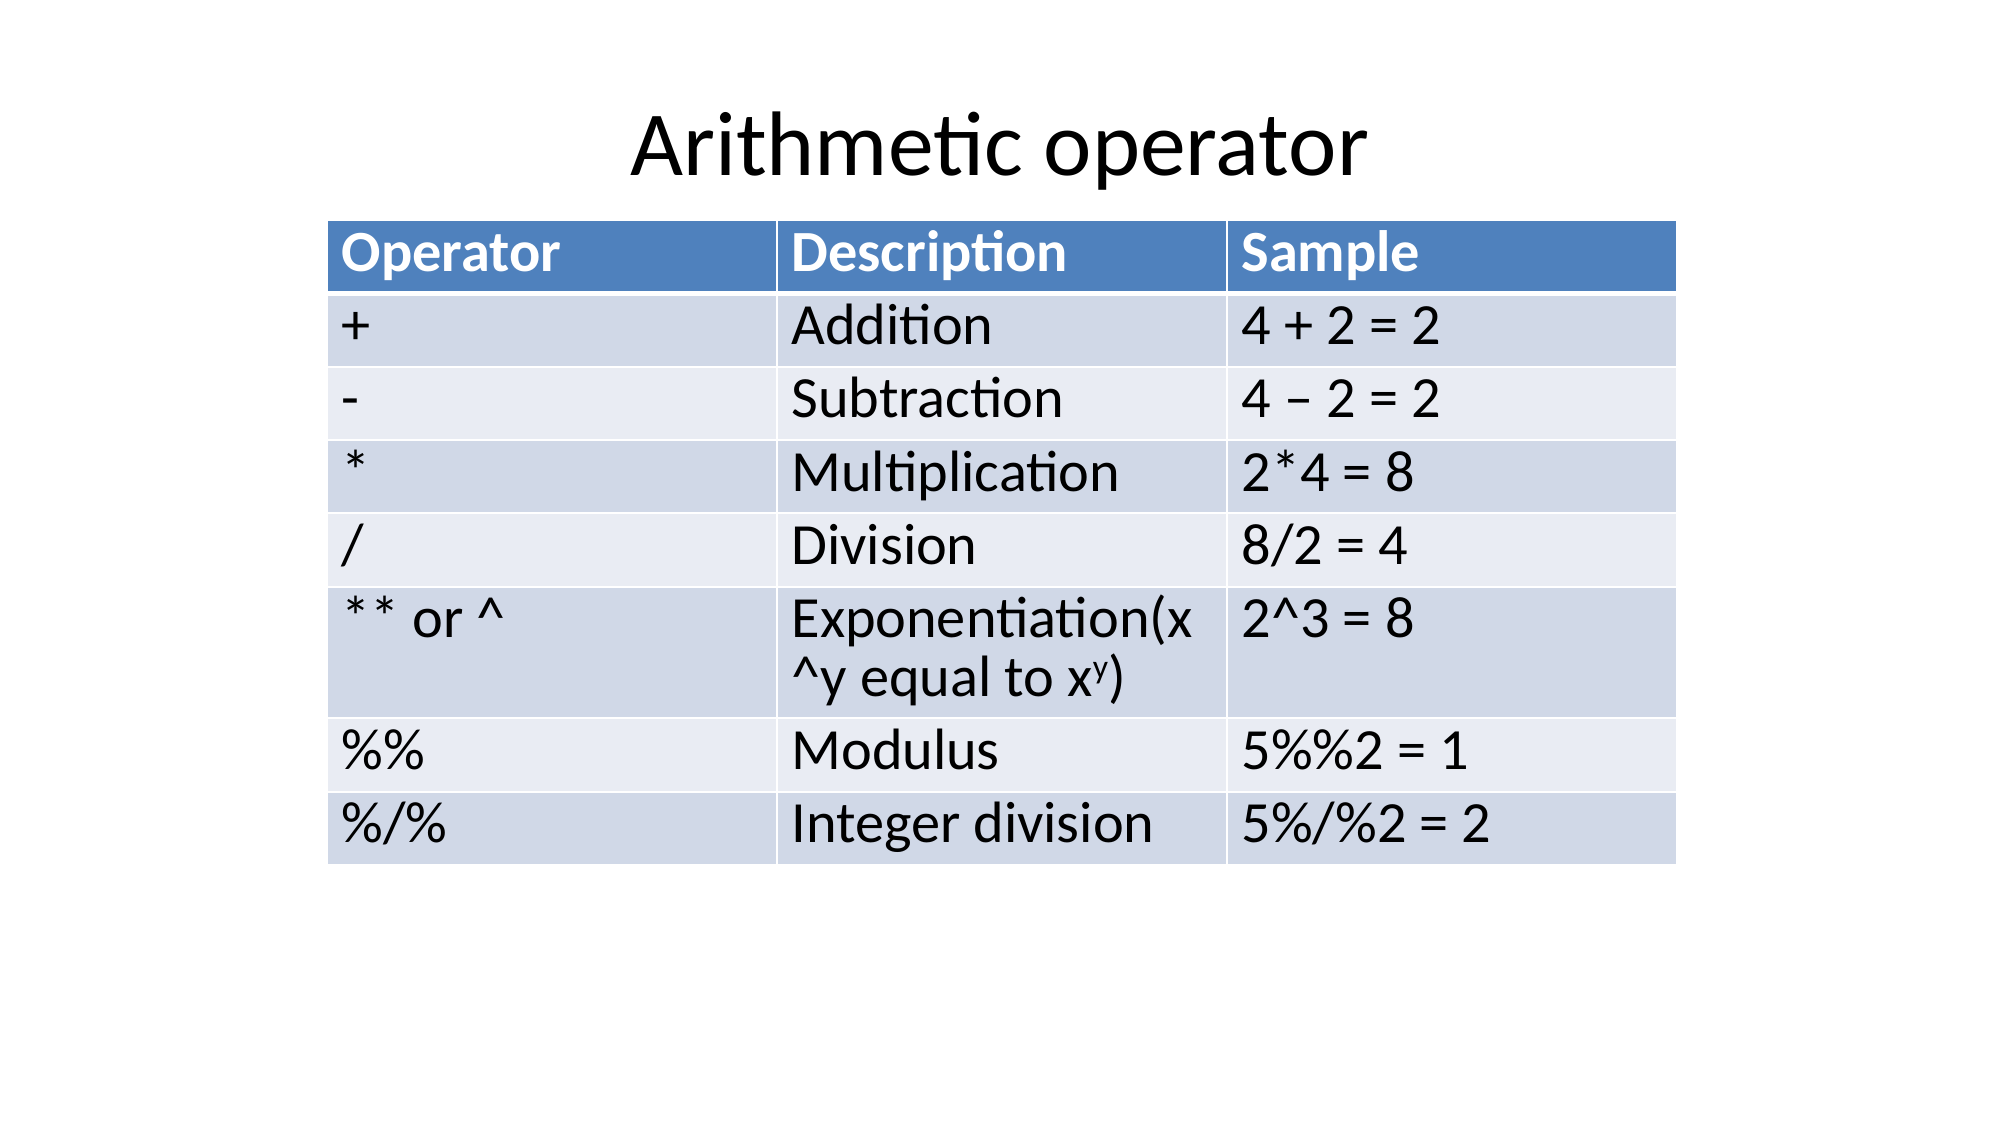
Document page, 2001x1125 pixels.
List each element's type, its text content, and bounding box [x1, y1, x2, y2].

table_cell Subtraction [778, 368, 1226, 439]
table_cell 2*4 = 8 [1228, 441, 1676, 512]
table_cell Integer division [778, 793, 1226, 864]
table_cell * [328, 441, 776, 512]
table_cell Modulus [778, 719, 1226, 791]
table_header Description [778, 221, 1226, 291]
table_header Sample [1228, 221, 1676, 291]
table_cell 4 + 2 = 2 [1228, 296, 1676, 366]
table_cell Multiplication [778, 441, 1226, 512]
table_cell 4 – 2 = 2 [1228, 368, 1676, 439]
table_cell Addition [778, 296, 1226, 366]
table_cell / [328, 514, 776, 586]
table_cell Exponentiation(x^y equal to xy) [778, 588, 1226, 717]
table_cell 2^3 = 8 [1228, 588, 1676, 717]
table_header Operator [328, 221, 776, 291]
table_cell 8/2 = 4 [1228, 514, 1676, 586]
table_cell 5%/%2 = 2 [1228, 793, 1676, 864]
table_cell ** or ^ [328, 588, 776, 717]
table_cell - [328, 368, 776, 439]
table_cell + [328, 296, 776, 366]
table_cell %/% [328, 793, 776, 864]
table_cell %% [328, 719, 776, 791]
title Arithmetic operator [99, 45, 1900, 233]
table_cell 5%%2 = 1 [1228, 719, 1676, 791]
table_cell Division [778, 514, 1226, 586]
